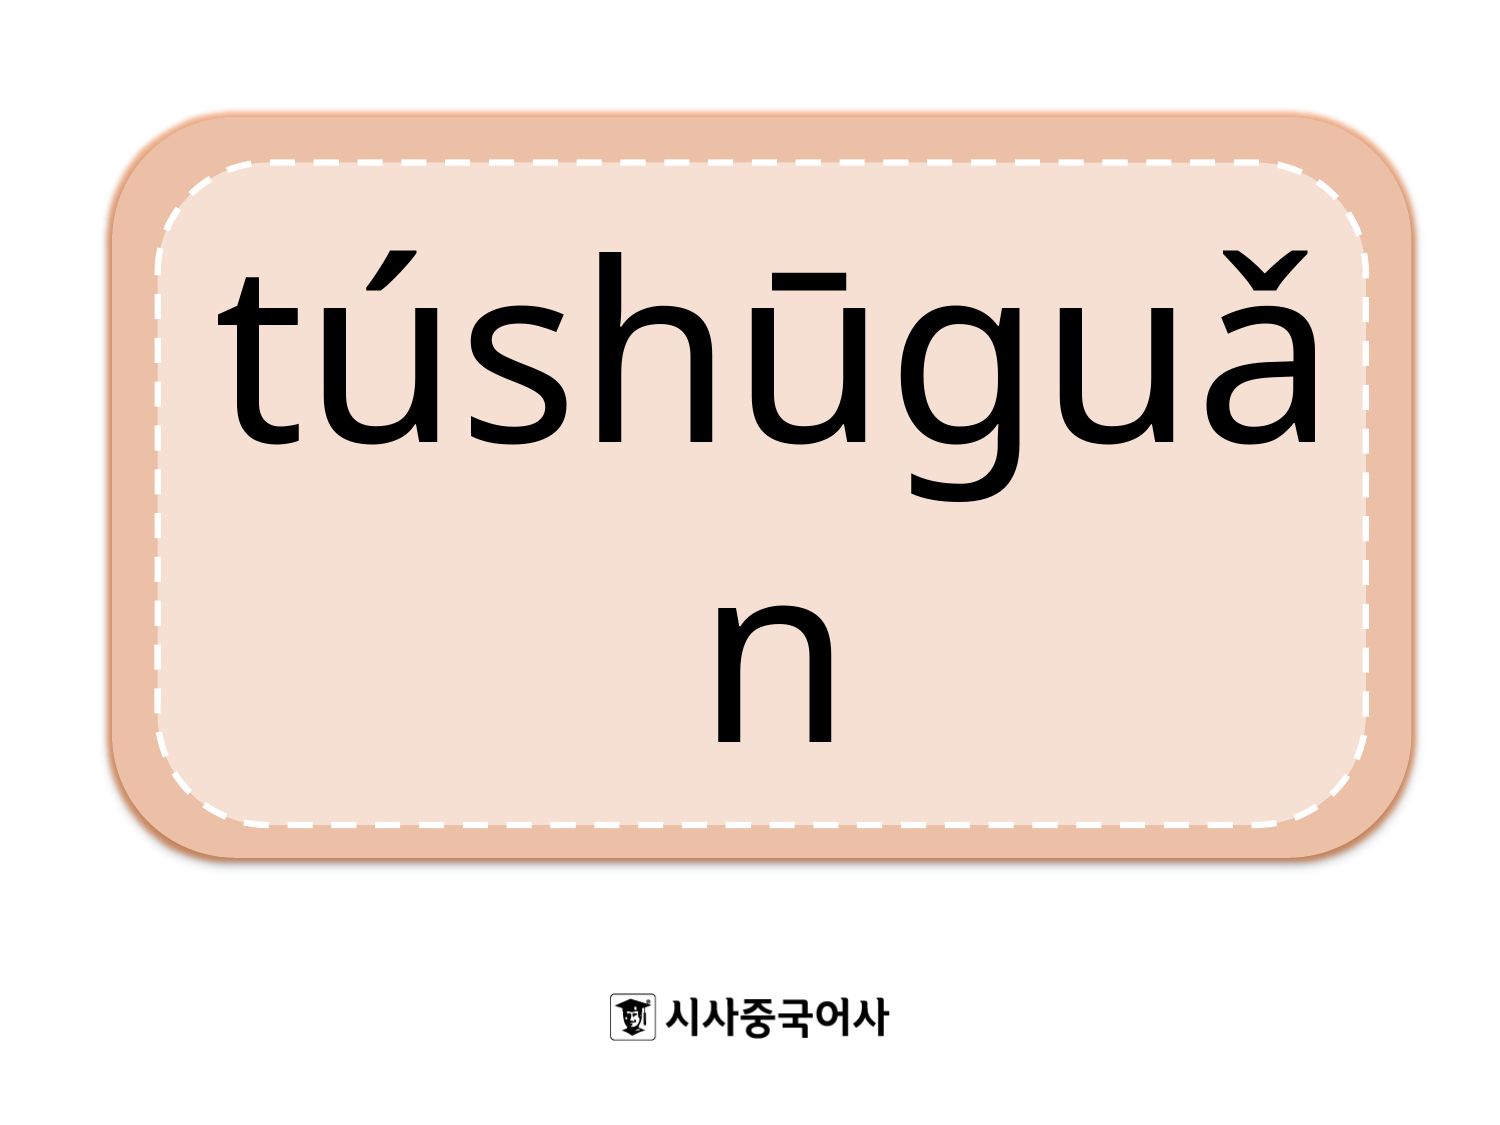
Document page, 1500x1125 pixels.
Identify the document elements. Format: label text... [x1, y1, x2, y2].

text_box túshūguǎn [171, 160, 1380, 824]
picture [602, 987, 898, 1047]
